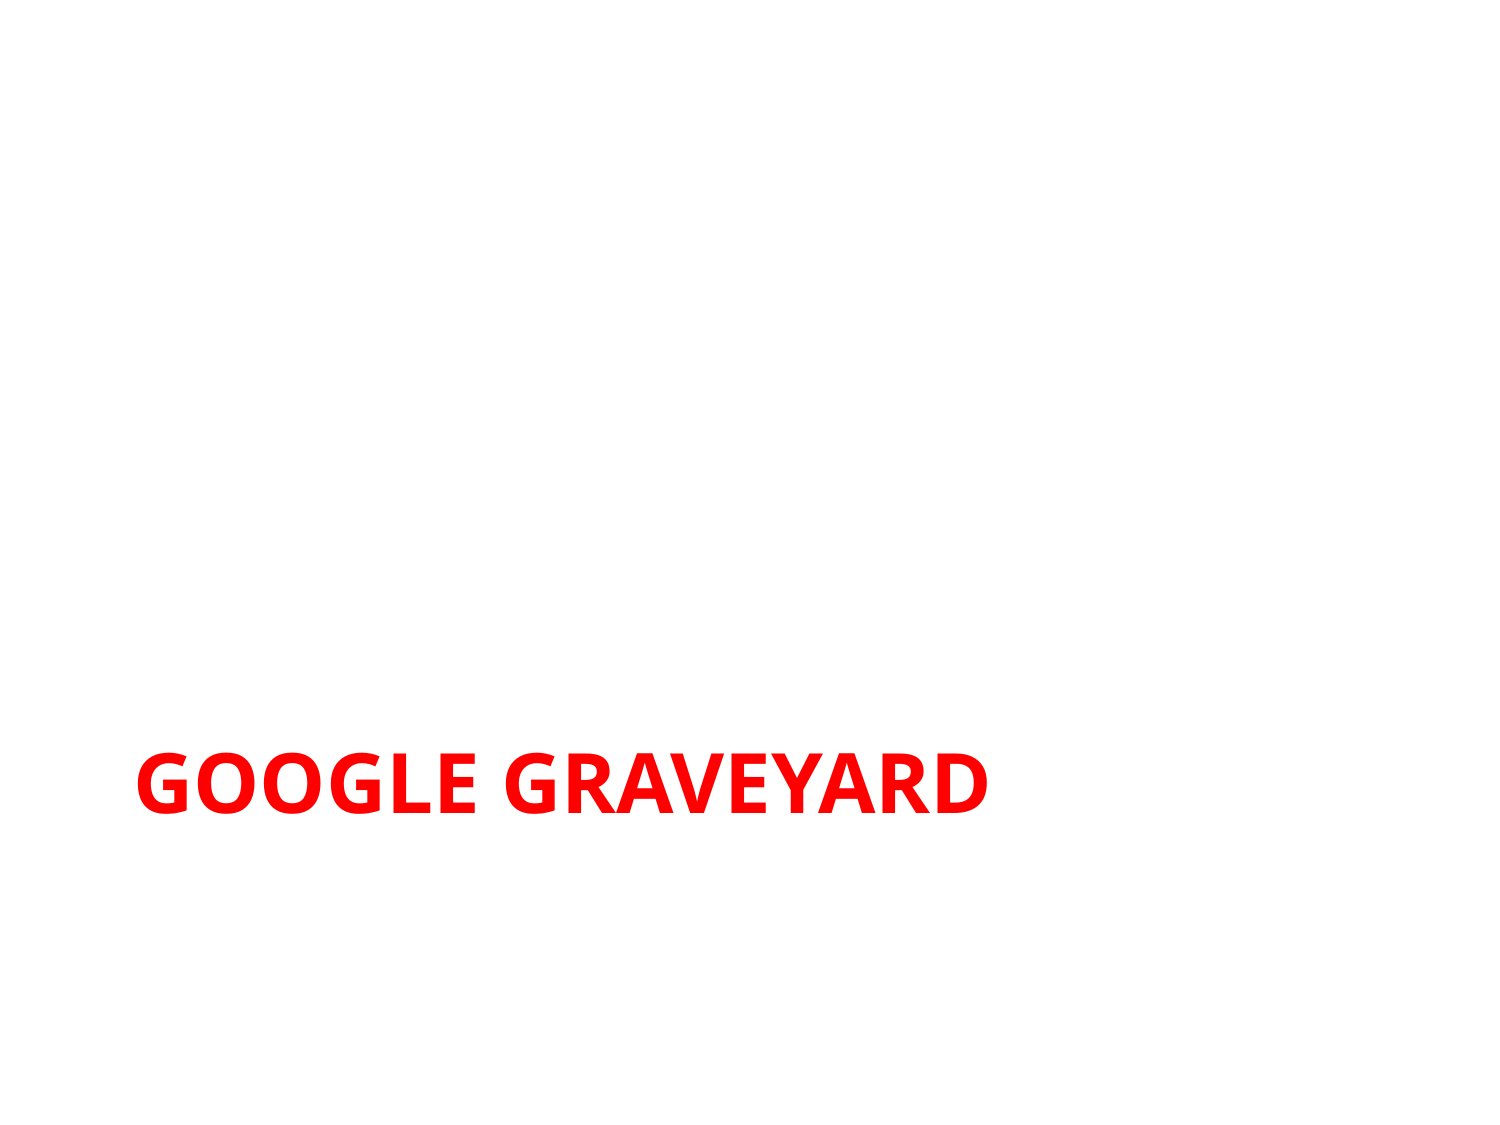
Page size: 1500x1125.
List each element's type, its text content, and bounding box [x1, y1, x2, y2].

title Google graveyard [118, 722, 1394, 947]
